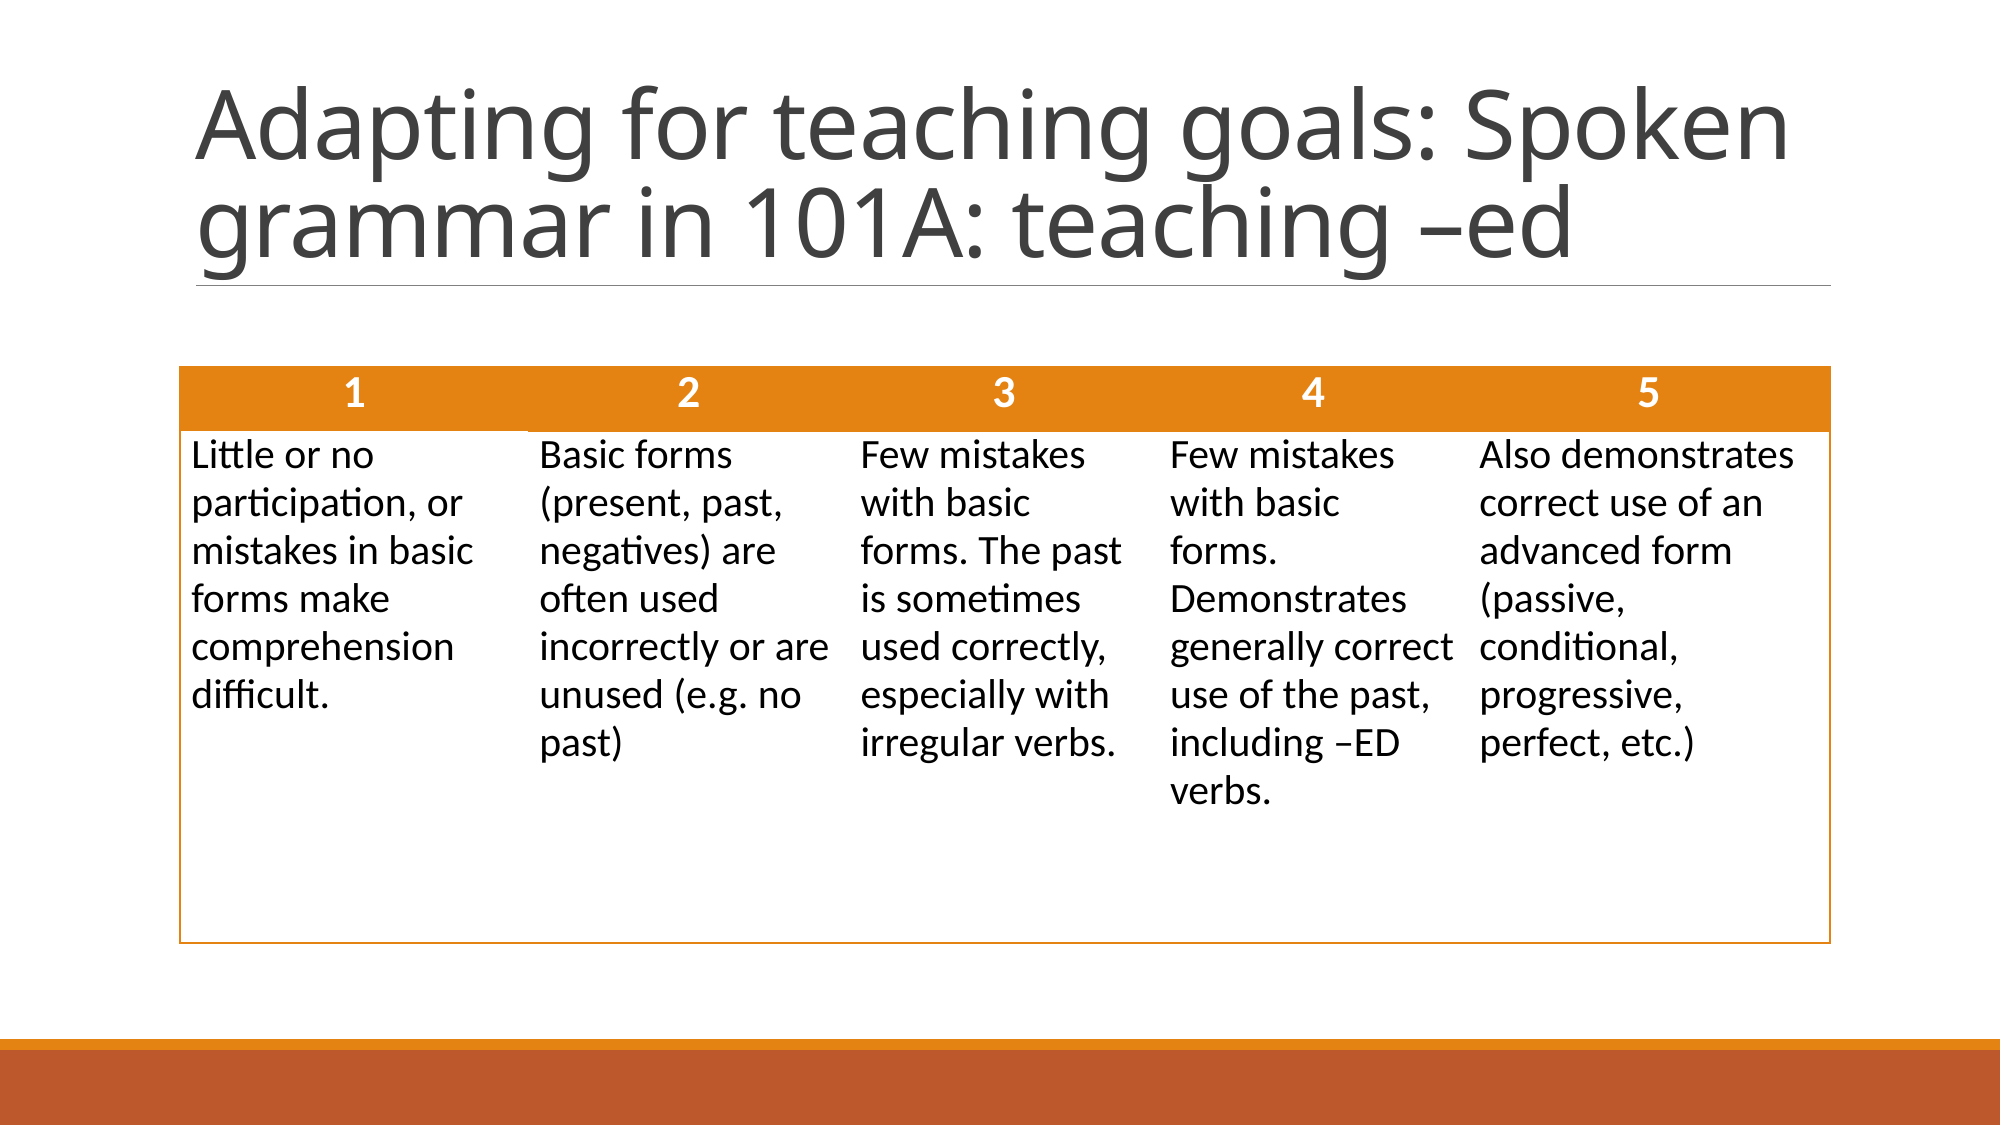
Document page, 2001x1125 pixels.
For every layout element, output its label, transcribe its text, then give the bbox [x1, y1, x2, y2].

table_cell Also demonstrates correct use of an advanced form (passive, conditional, progressive, perfect, etc.) [1468, 432, 1829, 942]
table_header 3 [850, 368, 1159, 430]
table_header 2 [528, 368, 850, 430]
title Adapting for teaching goals: Spoken grammar in 101A: teaching –ed [180, 47, 1830, 285]
table_cell Basic forms (present, past, negatives) are often used incorrectly or are unused (e.g. no past) [528, 432, 850, 942]
table_cell Few mistakes with basic forms. The past is sometimes used correctly, especially with irregular verbs. [850, 432, 1159, 942]
table_cell Little or no participation, or mistakes in basic forms make comprehension difficult. [181, 431, 528, 942]
table_header 1 [181, 368, 528, 431]
table_header 5 [1468, 368, 1829, 430]
table_cell Few mistakes with basic forms. Demonstrates generally correct use of the past, including –ED verbs. [1159, 432, 1468, 942]
table_header 4 [1159, 368, 1468, 430]
